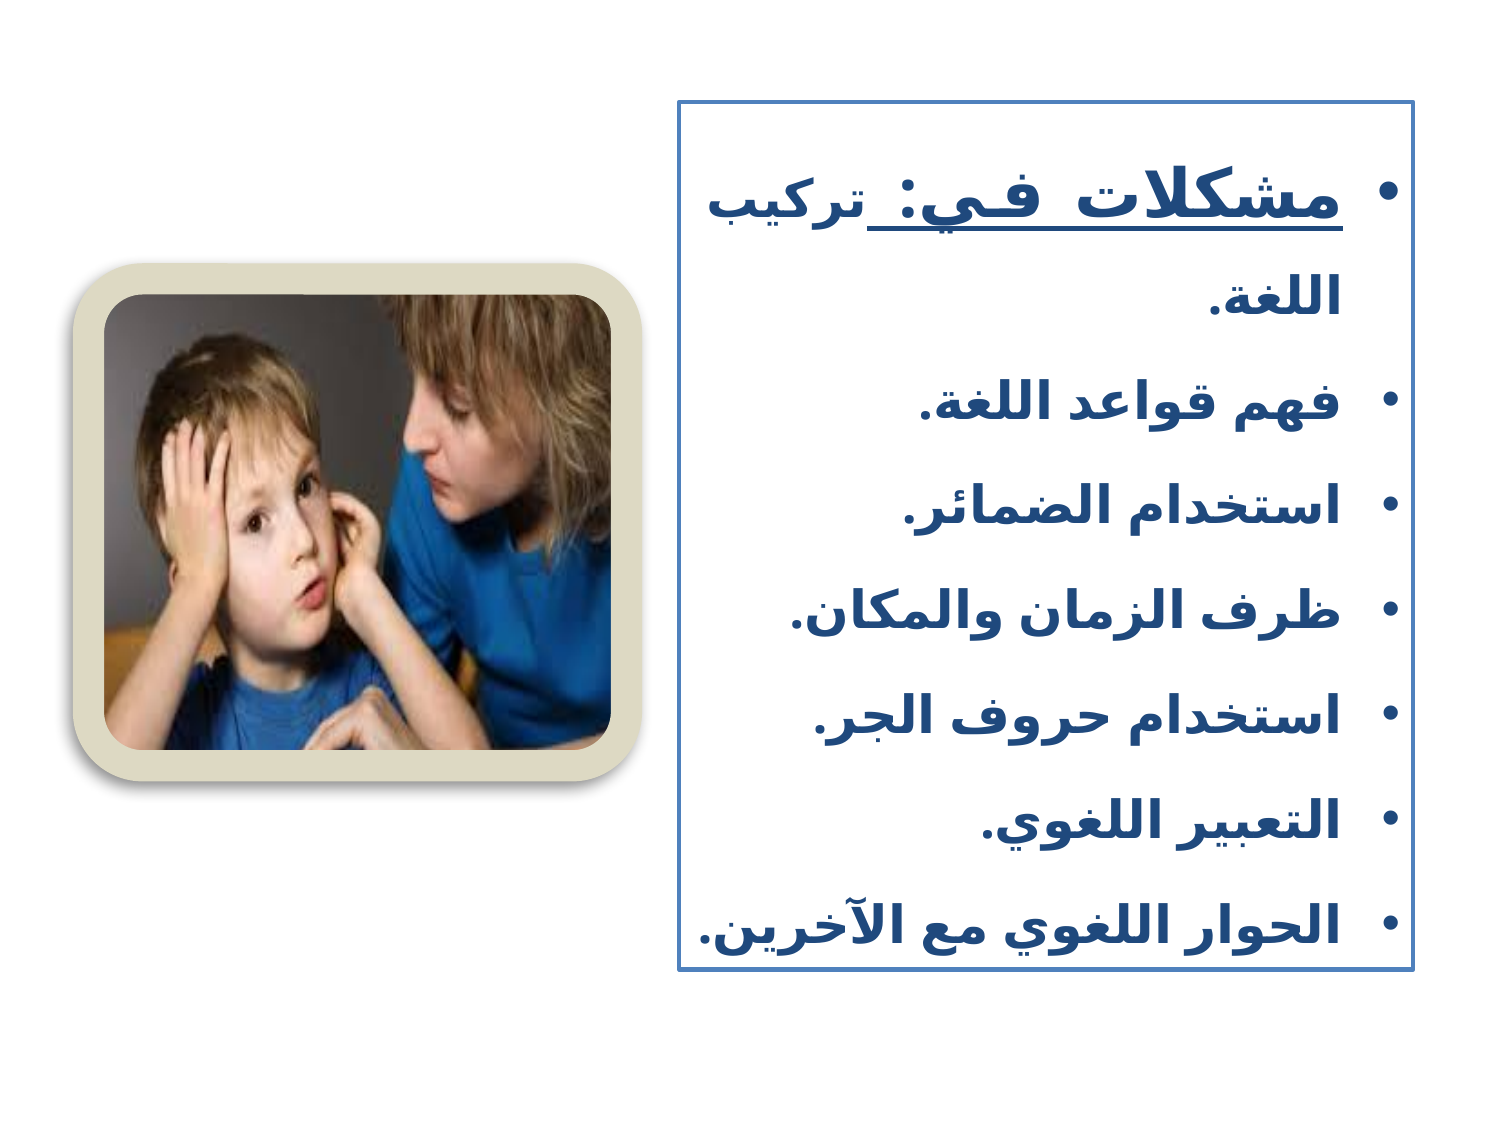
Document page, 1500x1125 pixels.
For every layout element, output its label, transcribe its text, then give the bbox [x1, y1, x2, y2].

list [88, 278, 627, 766]
list مشكلات في: تركيب اللغة. فهم قواعد اللغة. استخدام الضمائر. ظرف الزمان والمكان. استخدام حروف الجر. التعبير اللغوي. الحوار اللغوي مع الآخرين. [677, 100, 1415, 972]
